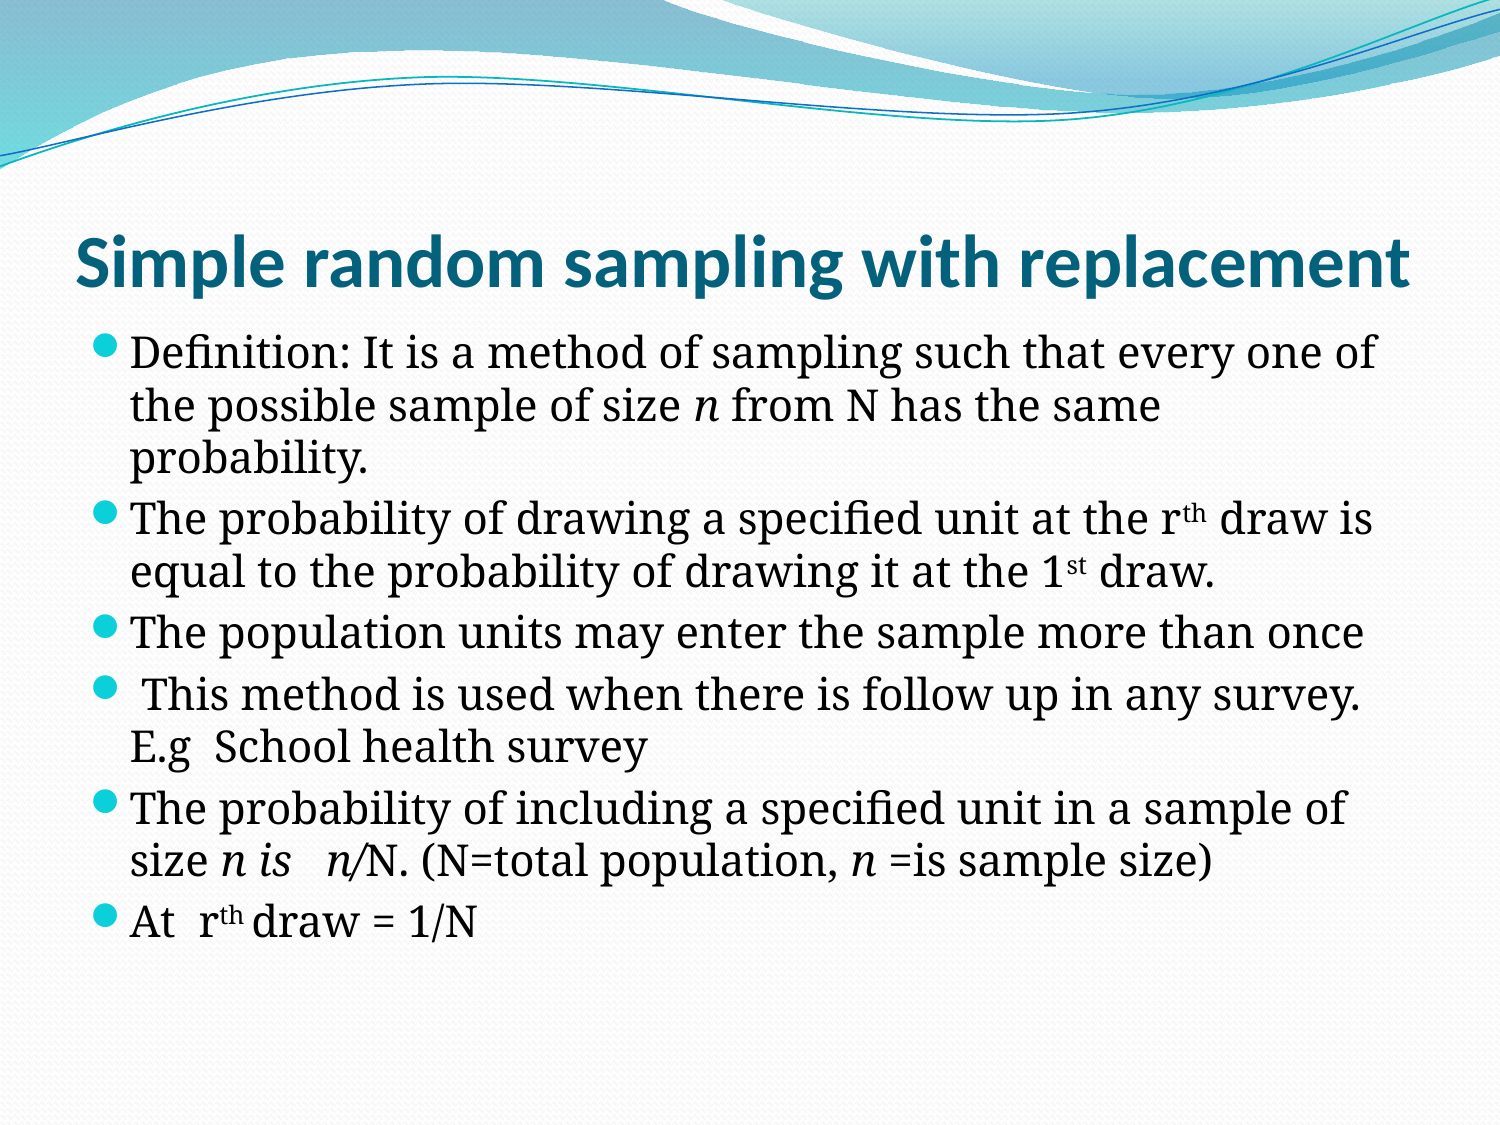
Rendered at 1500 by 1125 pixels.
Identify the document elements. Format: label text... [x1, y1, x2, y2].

list Definition: It is a method of sampling such that every one of the possible sample of size n from N has the same probability. The probability of drawing a specified unit at the rth draw is equal to the probability of drawing it at the 1st draw. The population units may enter the sample more than once This method is used when there is follow up in any survey. E.g School health survey The probability of including a specified unit in a sample of size n is n/N. (N=total population, n =is sample size) At rth draw = 1/N [75, 317, 1425, 1038]
title Simple random sampling with replacement [75, 115, 1425, 303]
